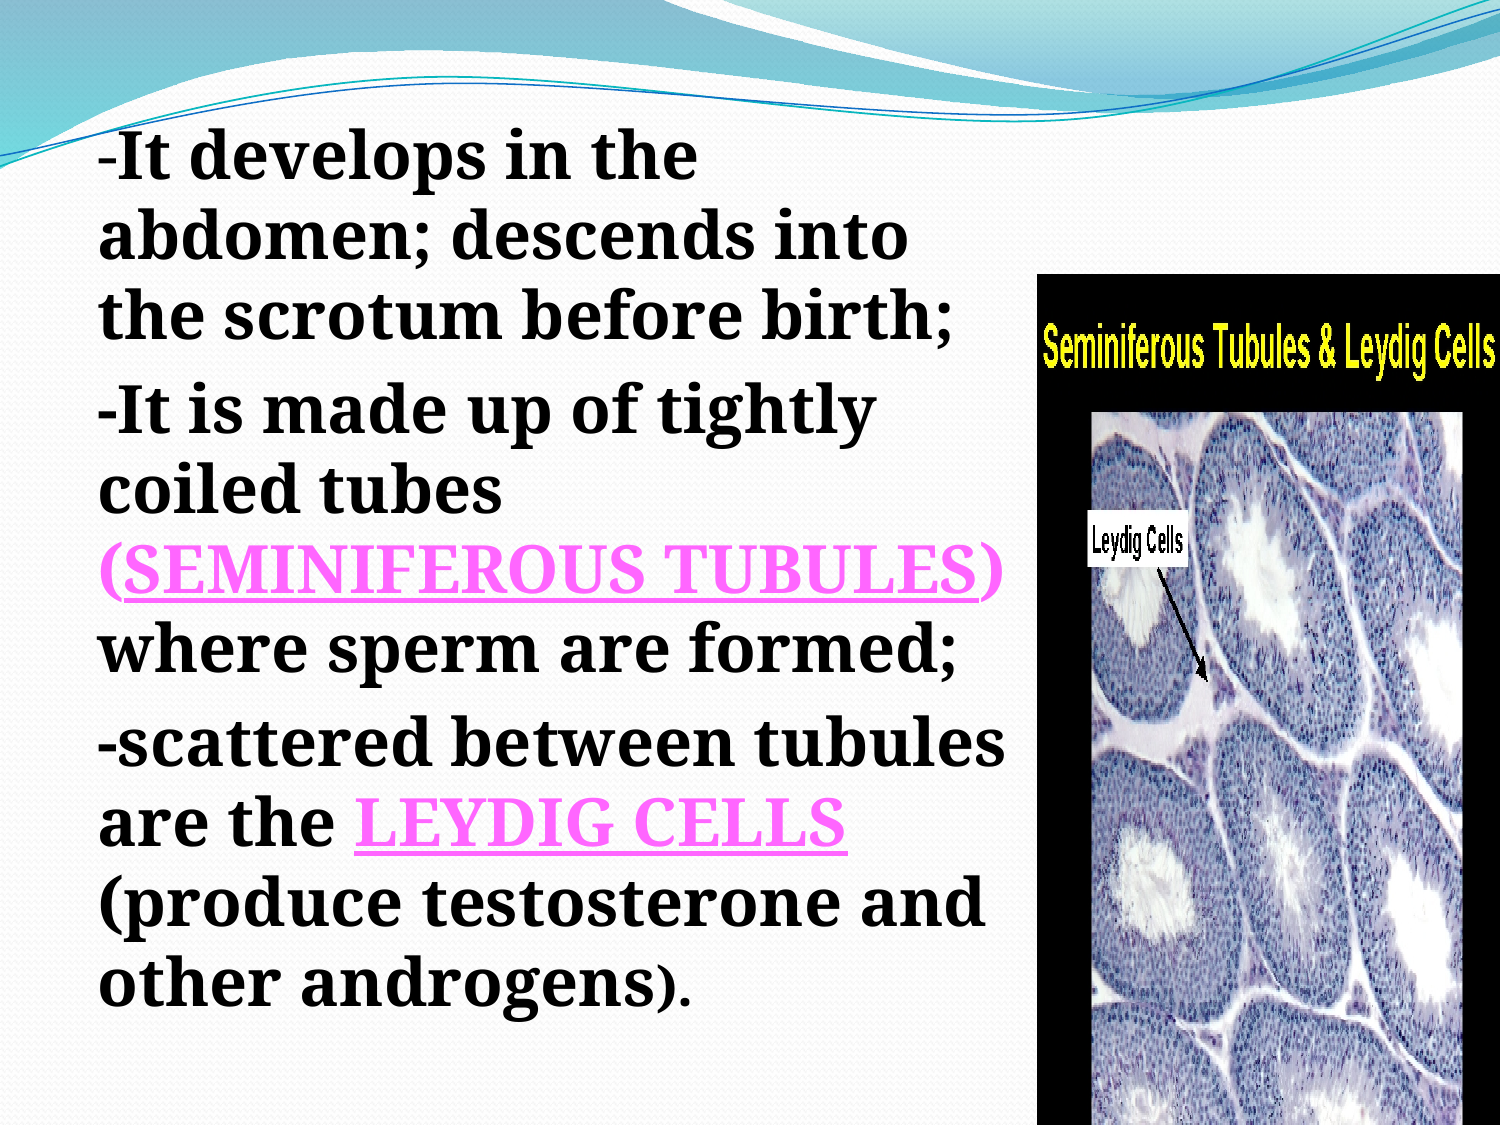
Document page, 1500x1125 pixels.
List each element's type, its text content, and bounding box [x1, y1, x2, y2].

picture [1037, 274, 1500, 1125]
list -It develops in the abdomen; descends into the scrotum before birth; -It is made up of tightly coiled tubes (SEMINIFEROUS TUBULES) where sperm are formed; -scattered between tubules are the LEYDIG CELLS (produce testosterone and other androgens). [37, 12, 1050, 1075]
